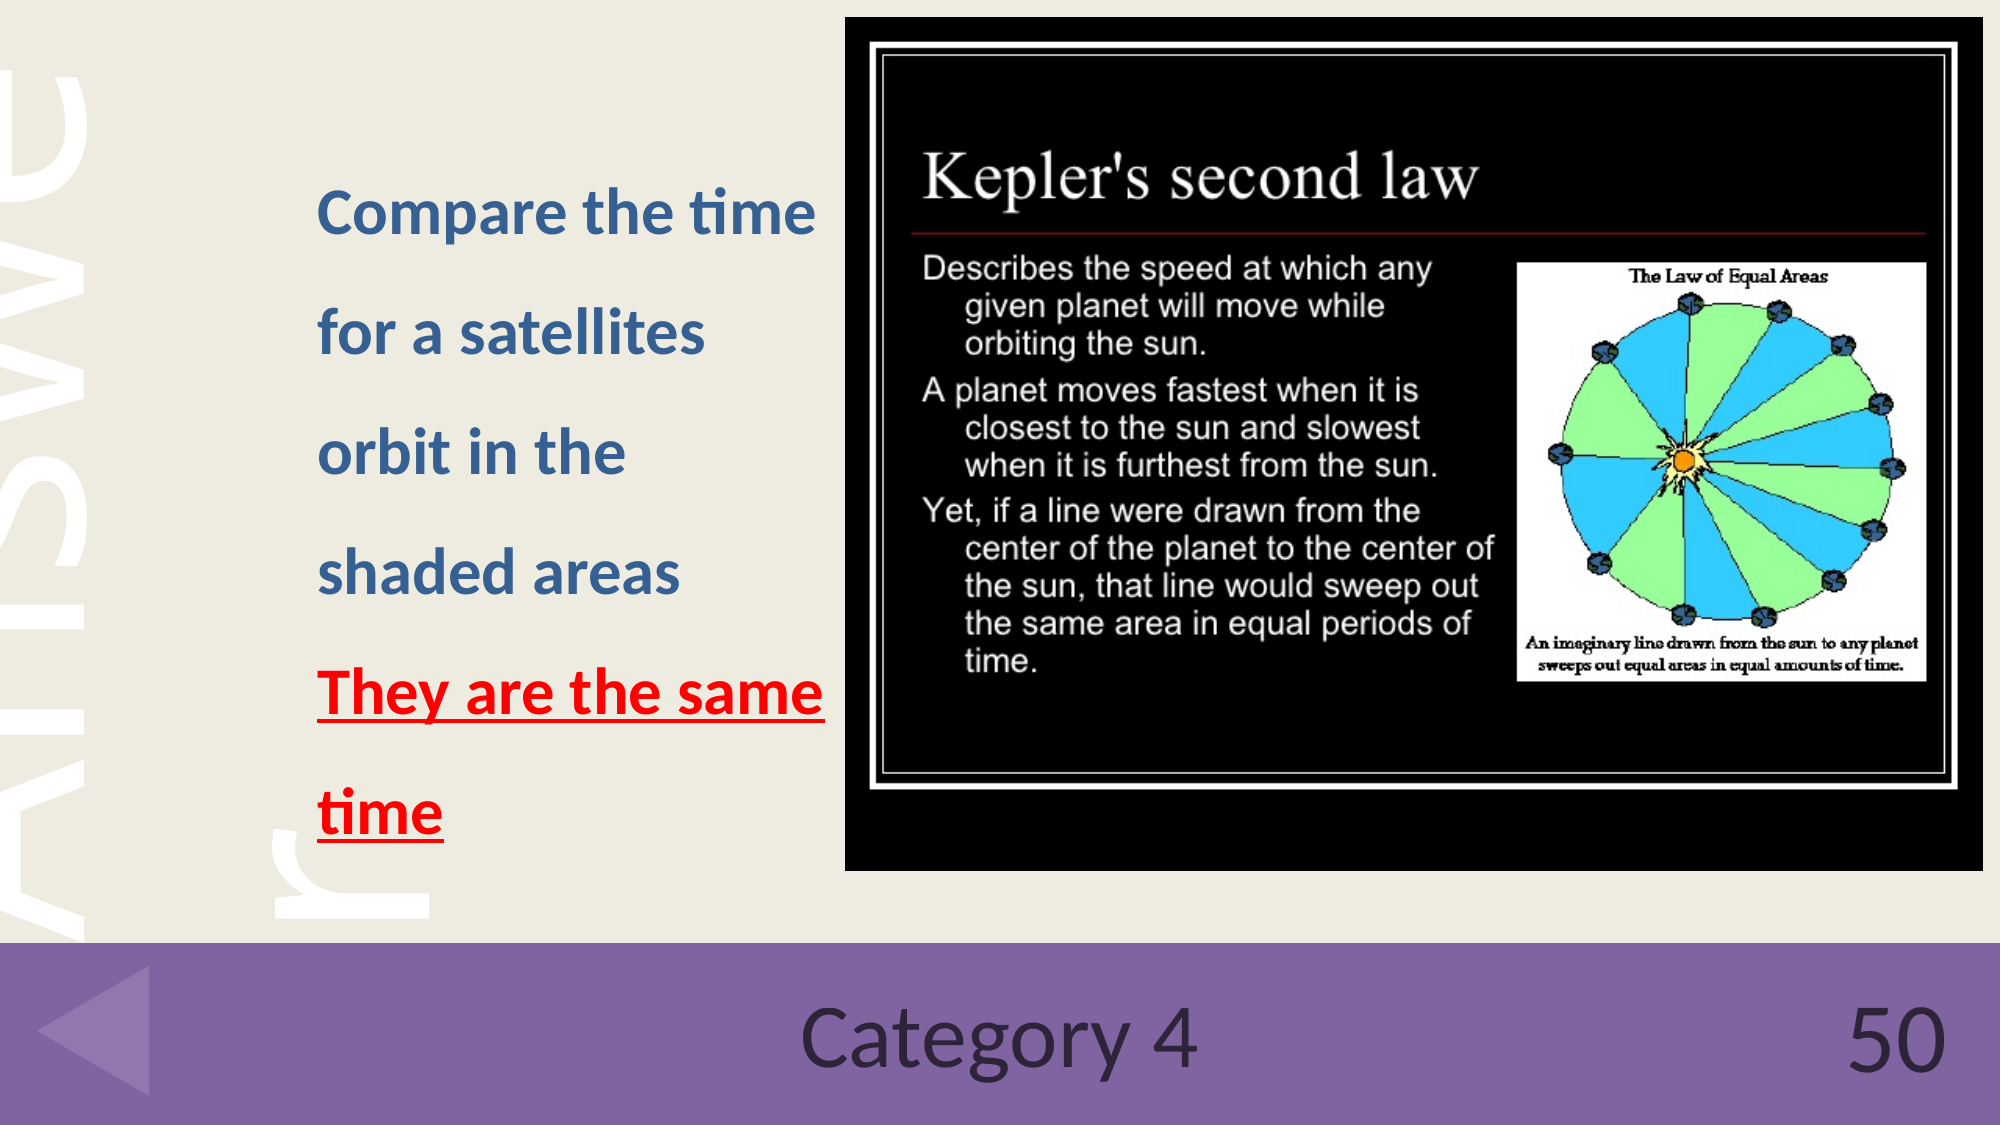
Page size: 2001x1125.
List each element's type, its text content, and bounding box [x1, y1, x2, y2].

picture [844, 17, 1983, 872]
list Compare the time for a satellites orbit in the shaded areas They are the same time [302, 17, 846, 937]
list 50 [1900, 967, 1963, 1097]
title Category 4 [99, 937, 1900, 1125]
